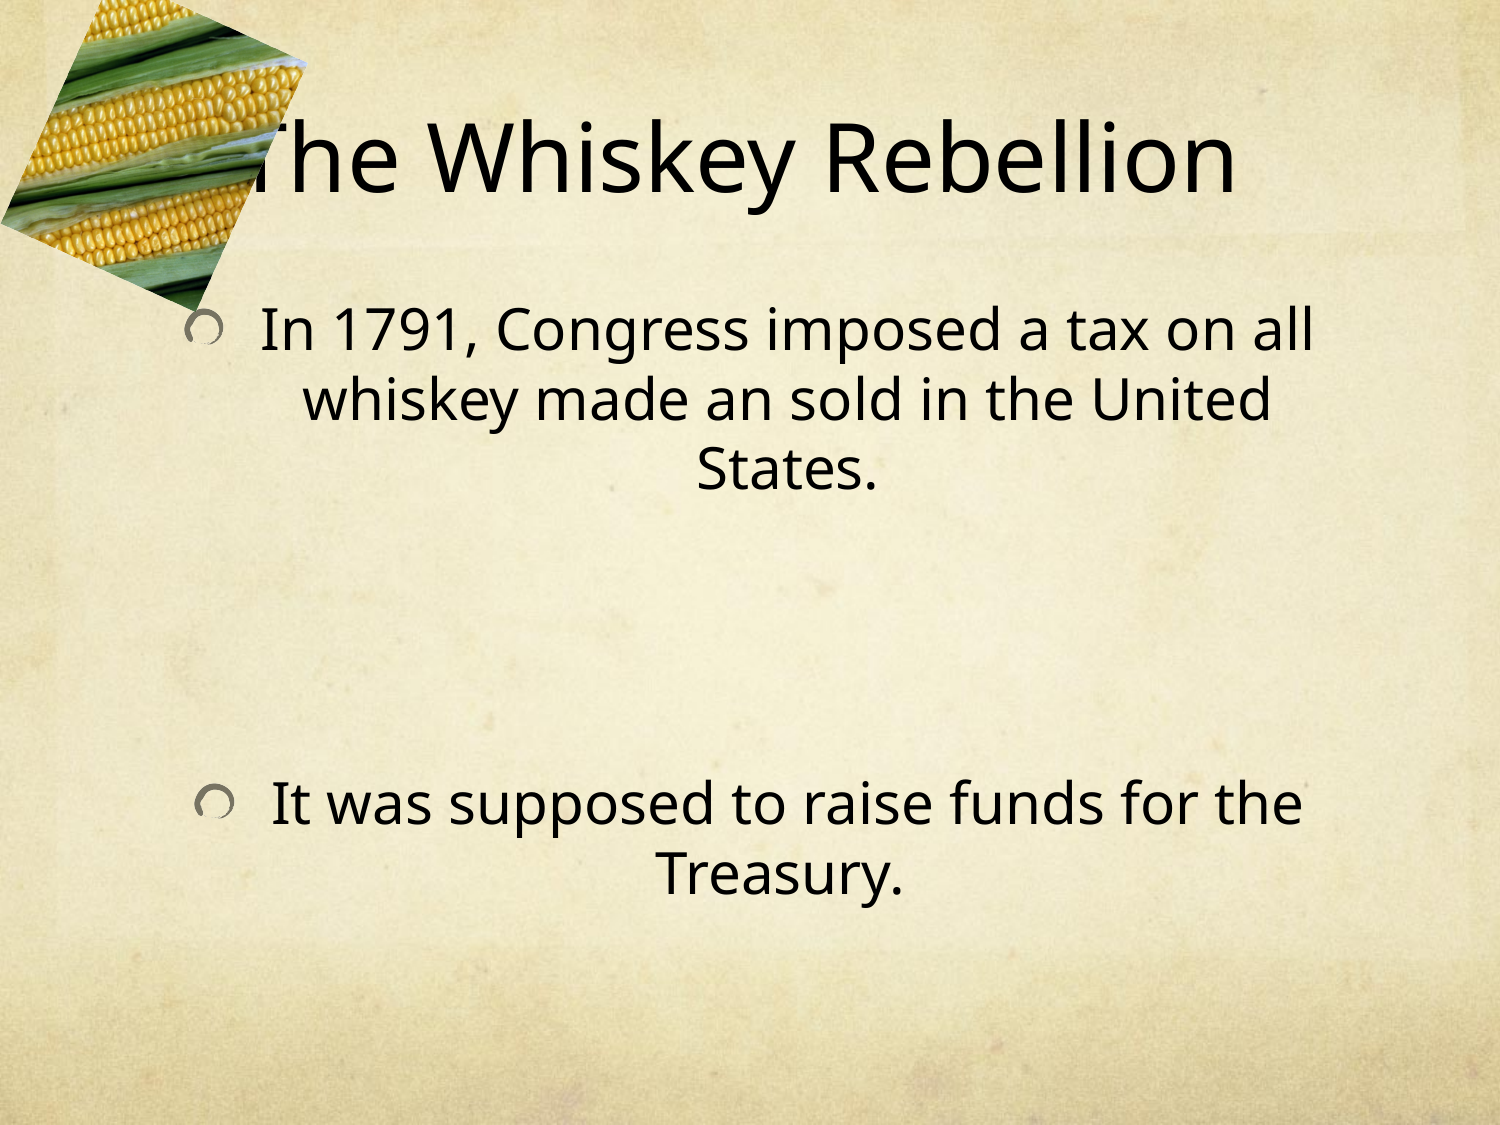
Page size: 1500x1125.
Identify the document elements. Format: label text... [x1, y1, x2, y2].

title The Whiskey Rebellion [273, 82, 1350, 225]
picture [0, 0, 1500, 1125]
list In 1791, Congress imposed a tax on all whiskey made an sold in the United States. It was supposed to raise funds for the Treasury. [150, 284, 1350, 950]
